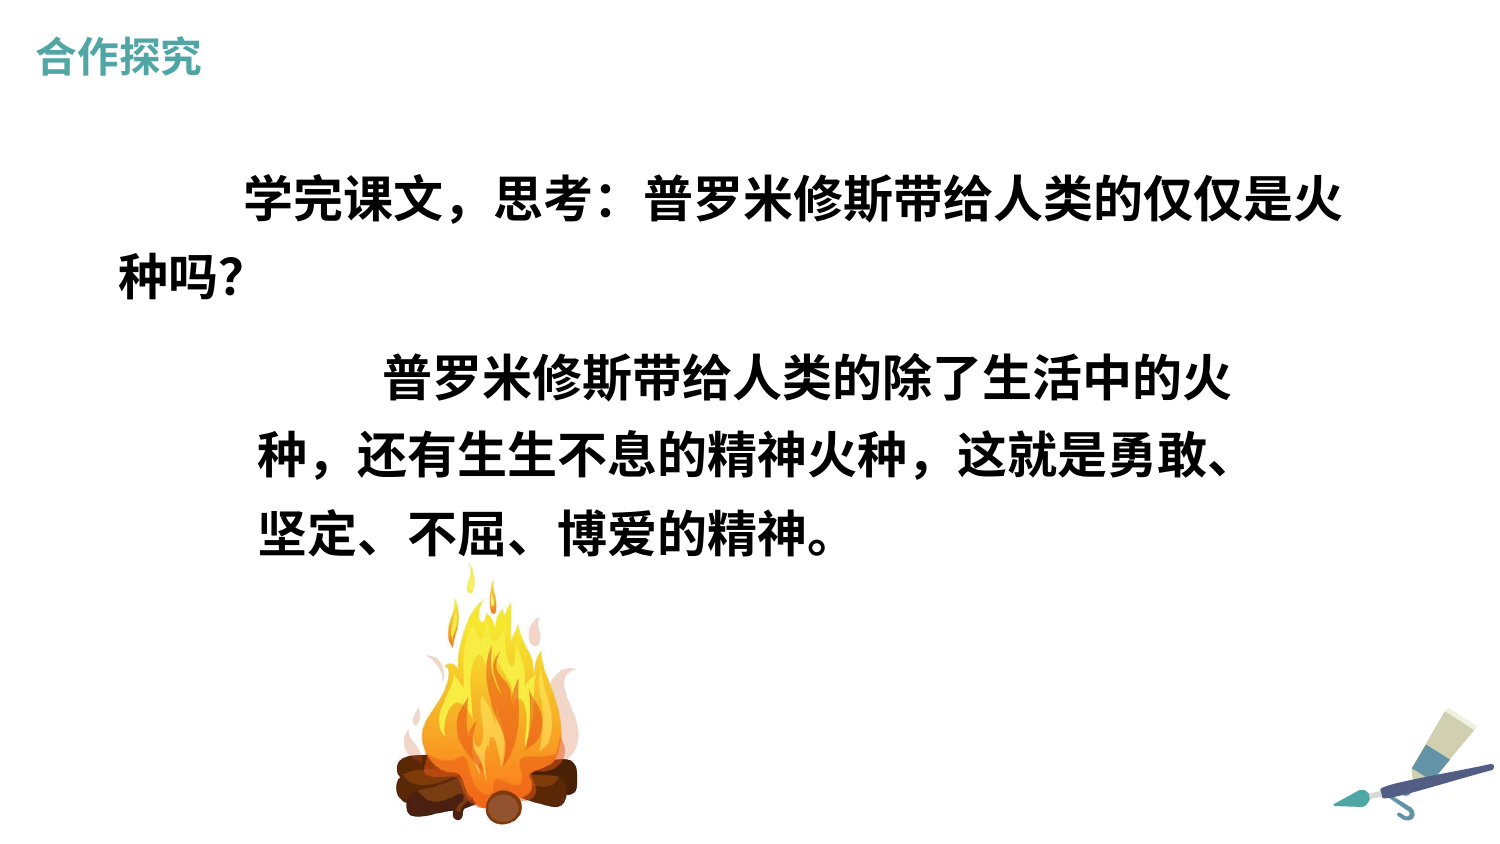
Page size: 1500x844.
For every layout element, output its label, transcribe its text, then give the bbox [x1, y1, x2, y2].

picture [390, 559, 580, 826]
text_box 普罗米修斯带给人类的除了生活中的火种，还有生生不息的精神火种，这就是勇敢、坚定、不屈、博爱的精神。 [245, 322, 1255, 568]
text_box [1358, 708, 1481, 844]
text_box 合作探究 [24, 25, 261, 87]
text_box 学完课文，思考：普罗米修斯带给人类的仅仅是火种吗？ [107, 144, 1393, 312]
